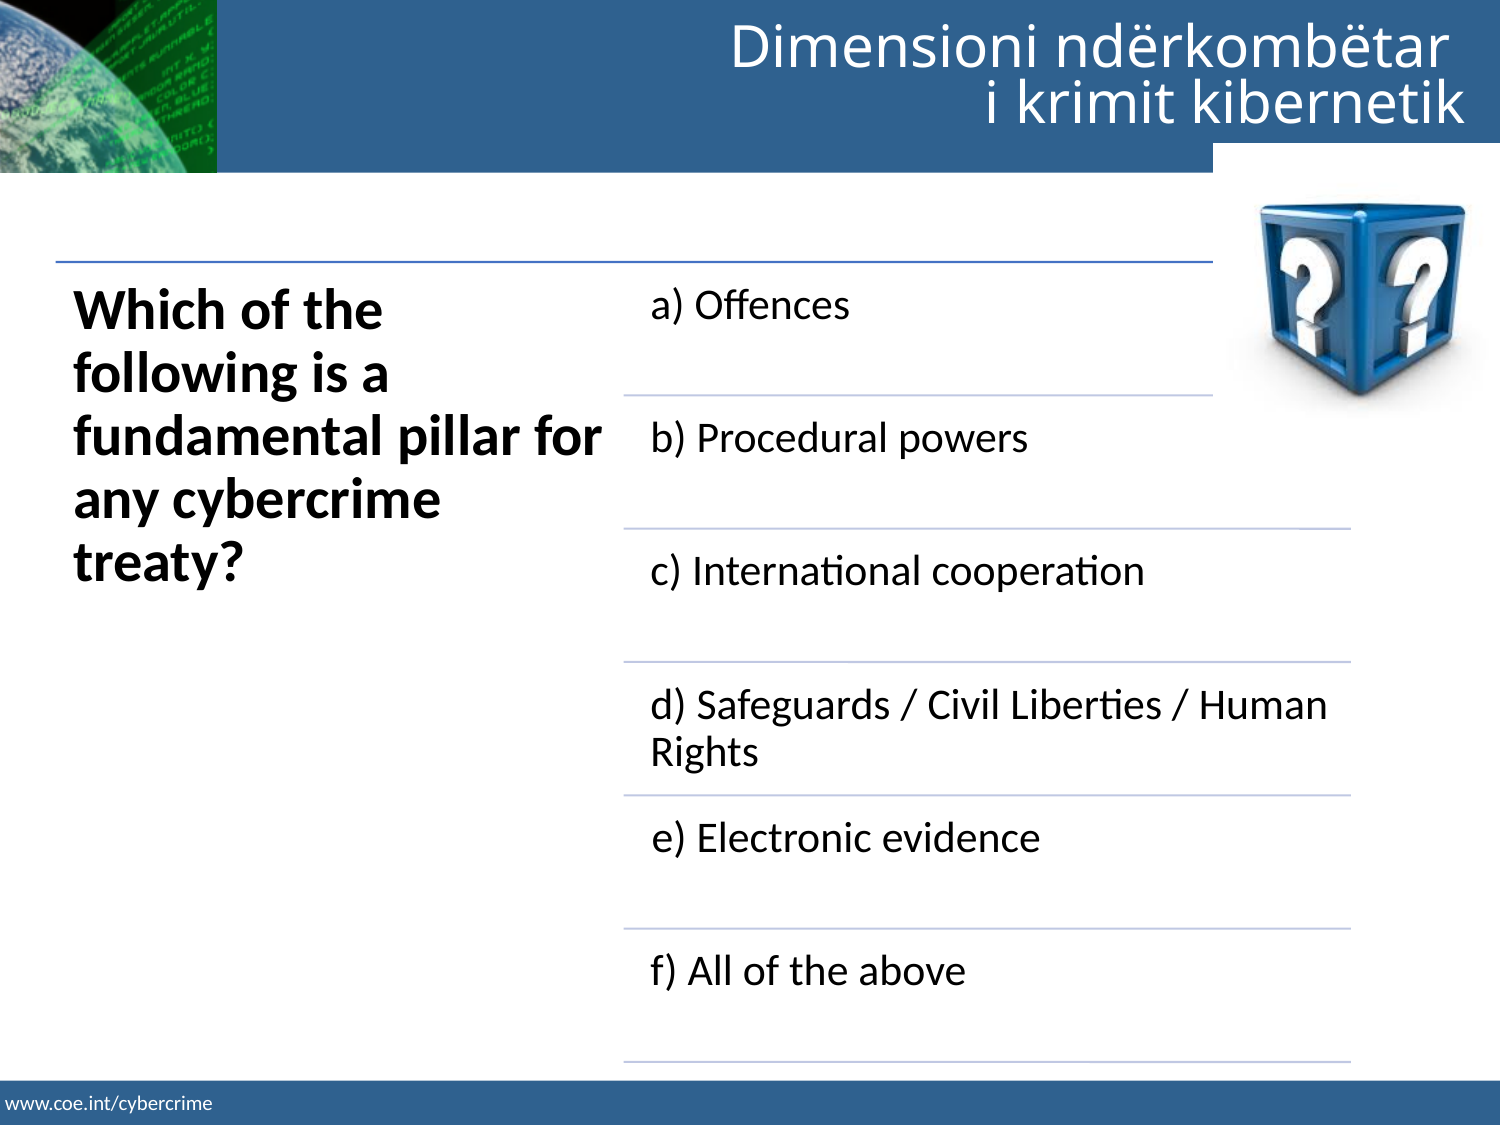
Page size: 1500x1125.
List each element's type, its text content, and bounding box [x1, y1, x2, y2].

text_box Dimensioni ndërkombëtar i krimit kibernetik [515, 15, 1480, 143]
picture [1213, 143, 1500, 434]
picture [0, 1, 217, 173]
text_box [55, 261, 1353, 1069]
